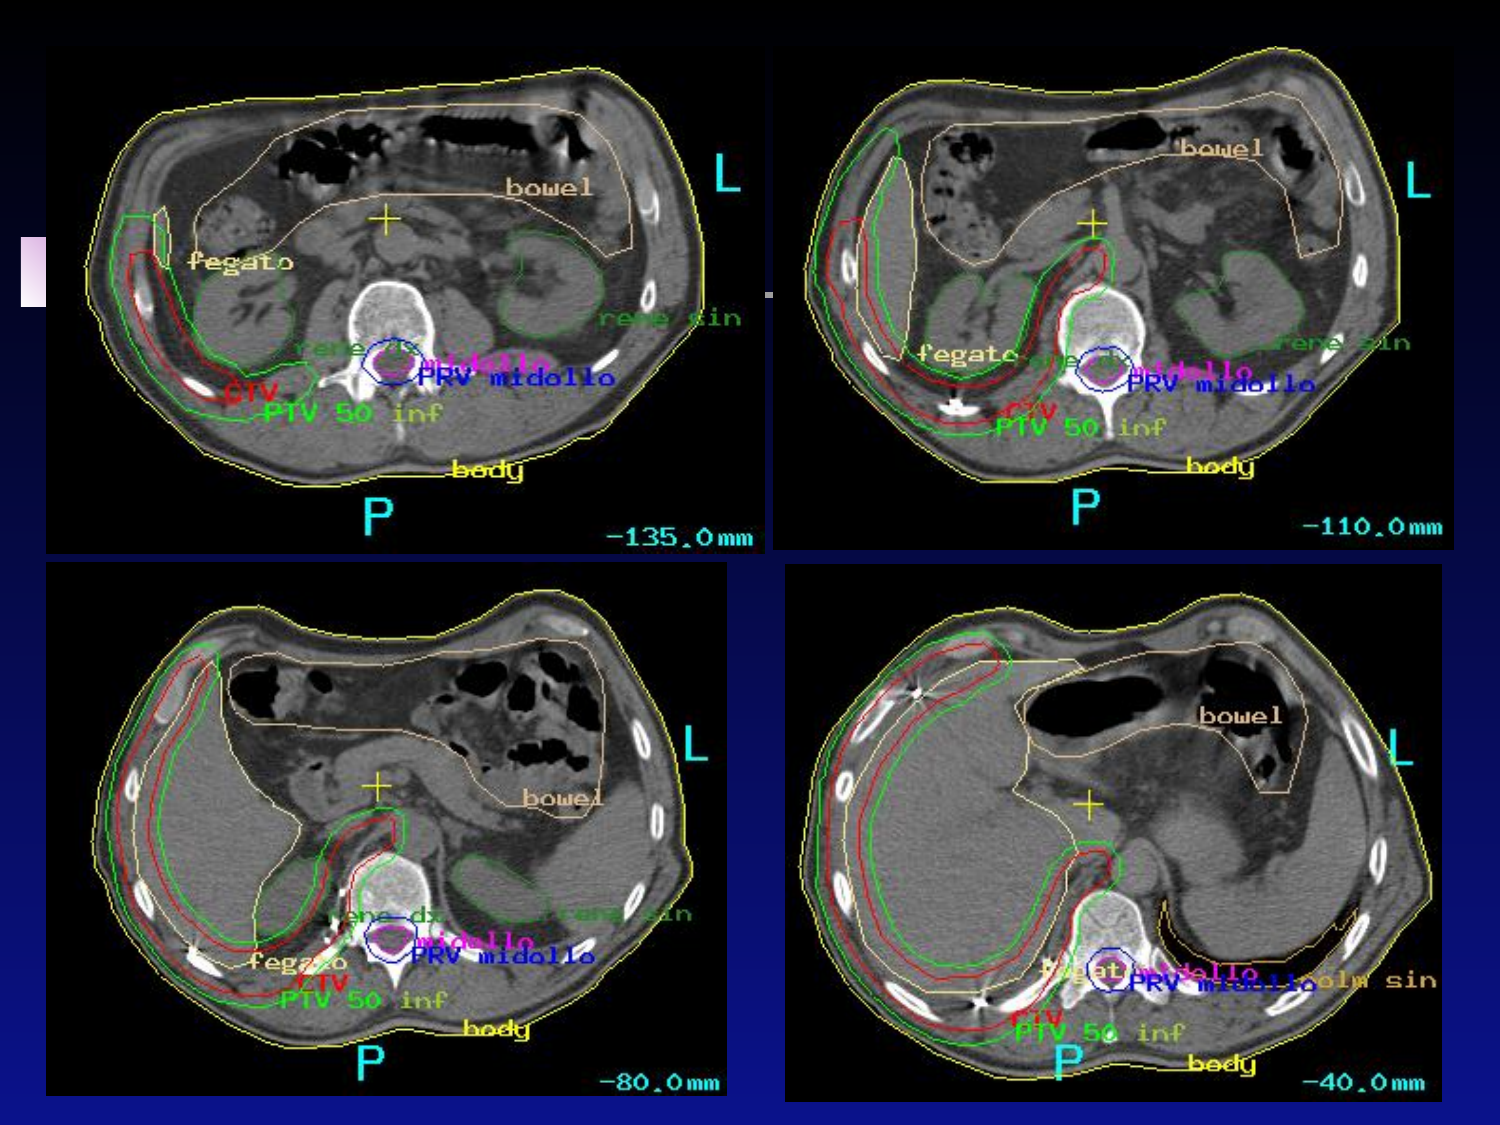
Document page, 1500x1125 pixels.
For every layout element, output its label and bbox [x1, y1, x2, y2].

list [46, 562, 727, 1096]
list [46, 46, 765, 554]
list [784, 564, 1442, 1102]
list [773, 46, 1454, 551]
